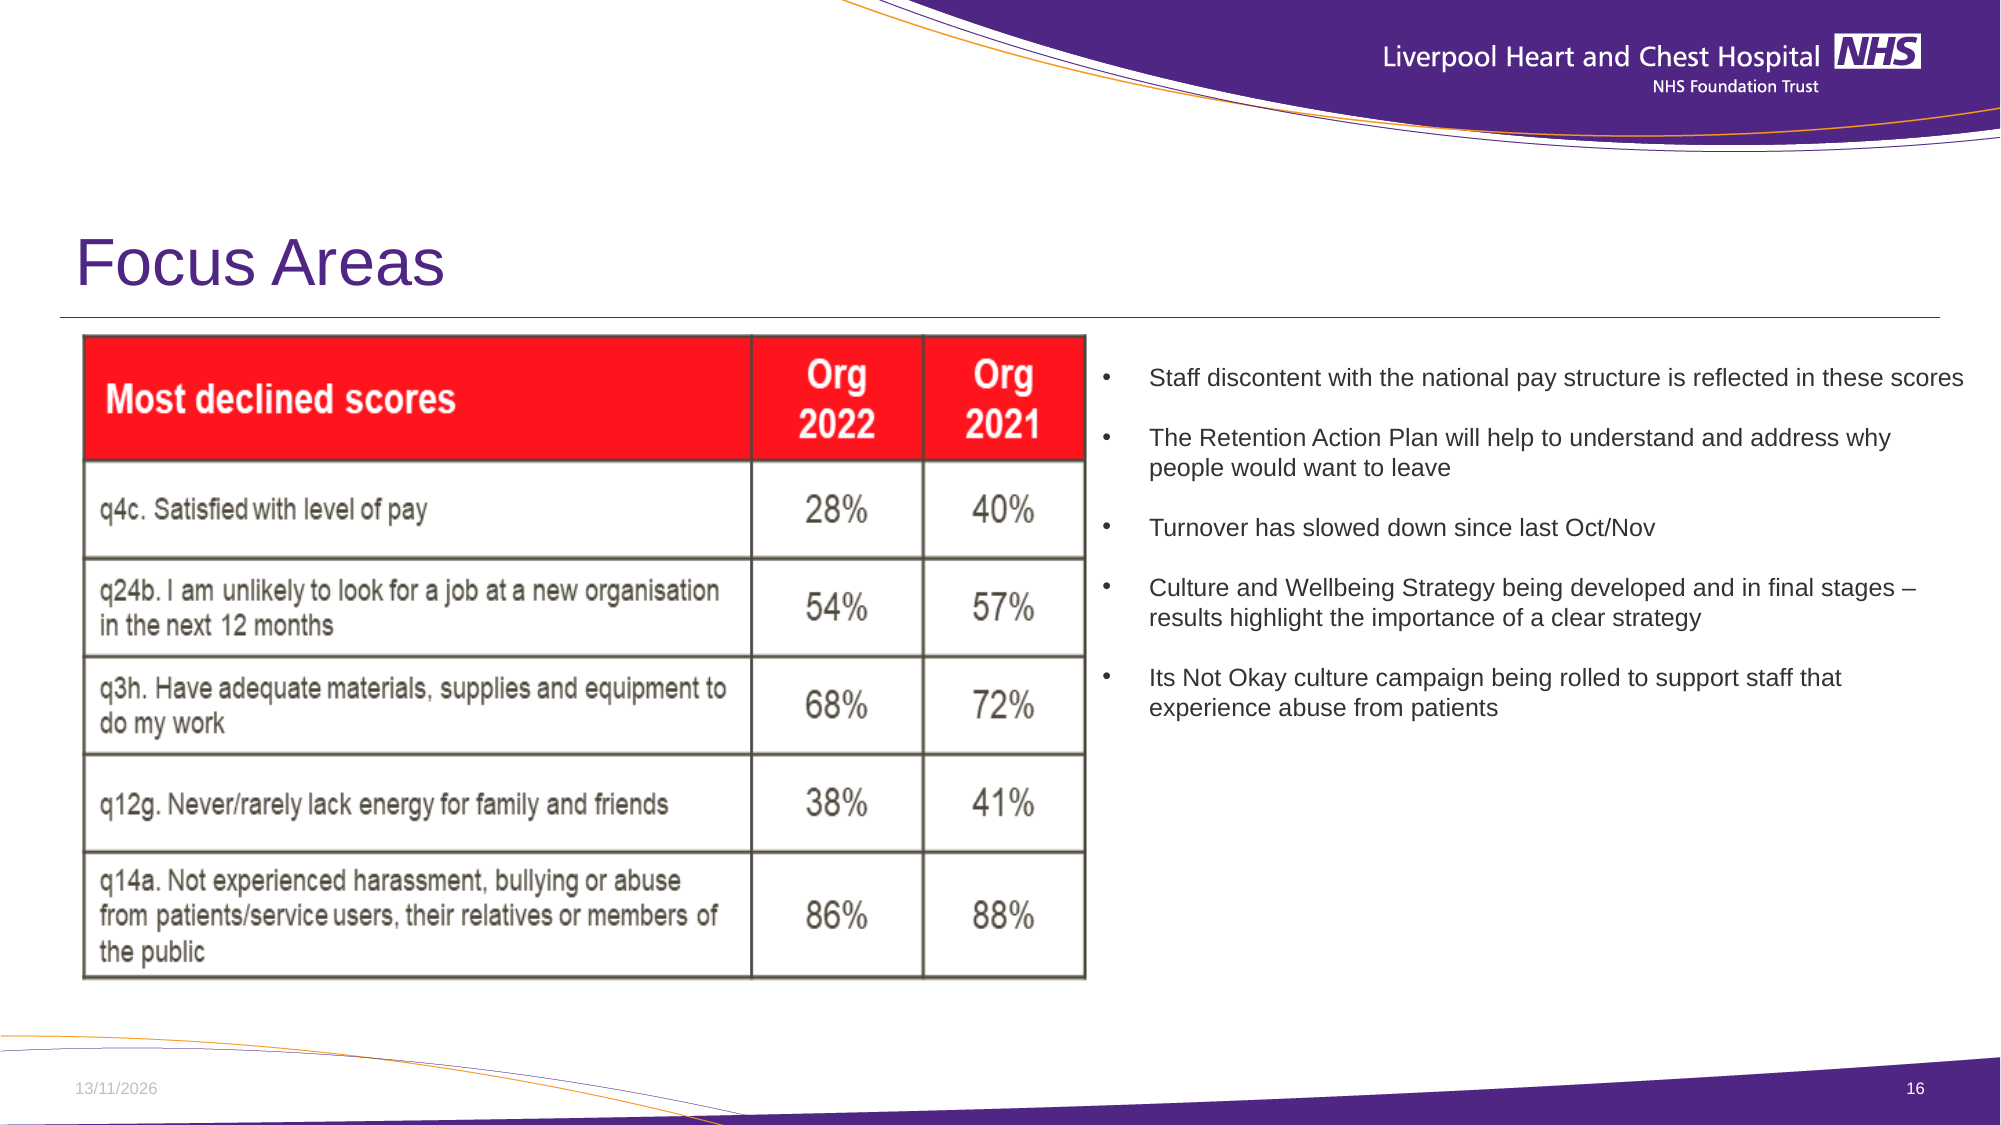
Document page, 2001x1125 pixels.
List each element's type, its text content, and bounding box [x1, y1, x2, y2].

title Focus Areas [60, 169, 1940, 308]
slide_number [60, 1058, 511, 1118]
picture [0, 0, 2001, 1125]
text_box Staff discontent with the national pay structure is reflected in these scores The Retention Action Plan will help to understand and address why people would want to leave Turnover has slowed down since last Oct/Nov Culture and Wellbeing Strategy being developed and in final stages – results highlight the importance of a clear strategy Its Not Okay culture campaign being rolled to support staff that experience abuse from patients [1088, 354, 1985, 729]
slide_number 16 [1489, 1058, 1940, 1118]
